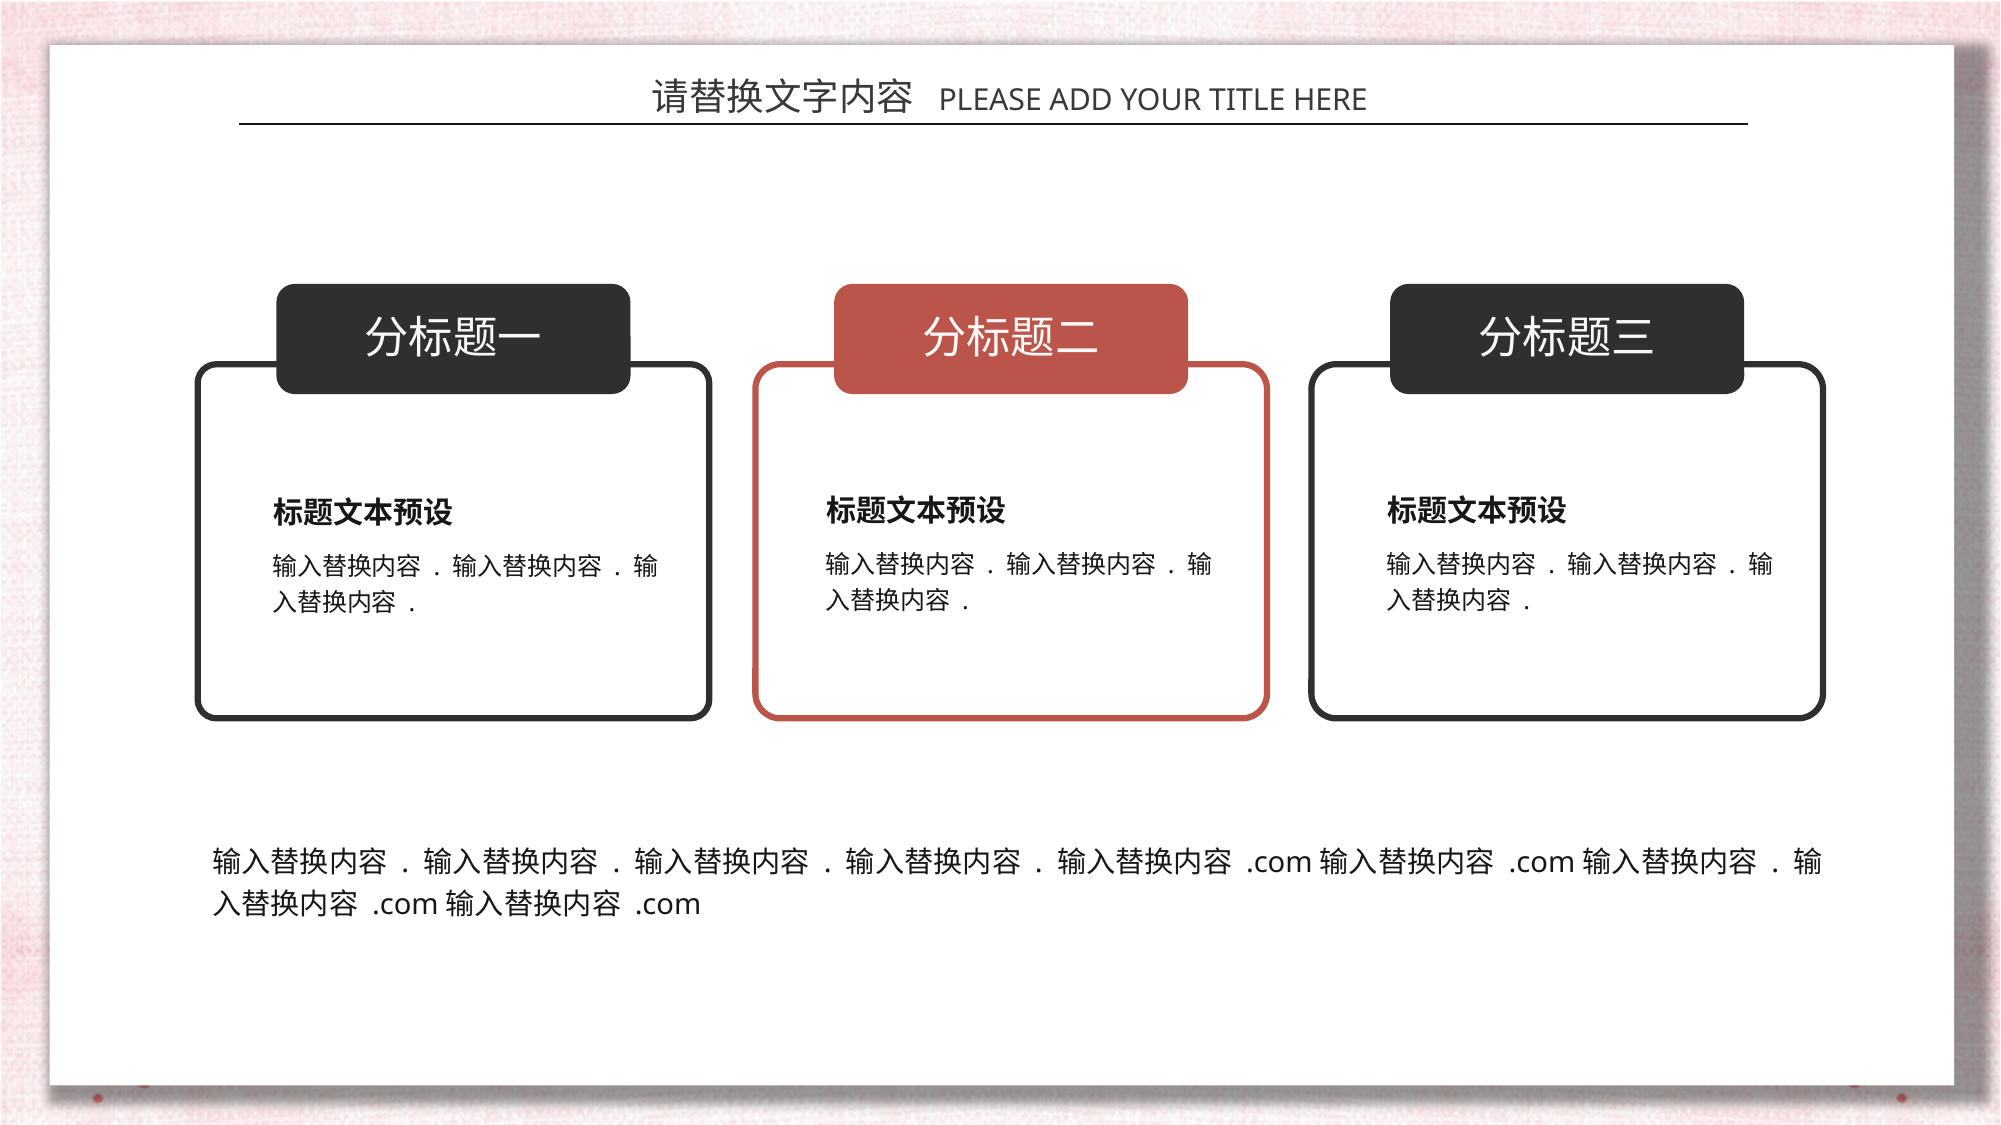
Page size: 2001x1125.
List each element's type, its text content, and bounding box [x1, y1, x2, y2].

text_box 标题文本预设 [812, 484, 1130, 536]
text_box 输入替换内容 . 输入替换内容 . 输入替换内容 . 输入替换内容 . 输入替换内容 .com输入替换内容 .com输入替换内容 . 输入替换内容 .com输入替换内容 .com [197, 829, 1847, 1012]
text_box [276, 283, 631, 395]
text_box 标题文本预设 [258, 485, 576, 537]
text_box [755, 364, 1268, 719]
text_box 分标题二 [854, 298, 1168, 374]
text_box 输入替换内容 . 输入替换内容 . 输入替换内容 . [257, 536, 675, 618]
text_box 输入替换内容 . 输入替换内容 . 输入替换内容 . [1372, 535, 1790, 617]
text_box [197, 364, 710, 719]
text_box 分标题一 [302, 298, 605, 374]
text_box [834, 283, 1189, 395]
picture [3, 2, 2000, 1125]
text_box 标题文本预设 [1373, 484, 1691, 536]
text_box [1390, 283, 1745, 395]
text_box [1311, 364, 1824, 719]
text_box 分标题三 [1410, 298, 1724, 374]
text_box 输入替换内容 . 输入替换内容 . 输入替换内容 . [810, 535, 1229, 617]
